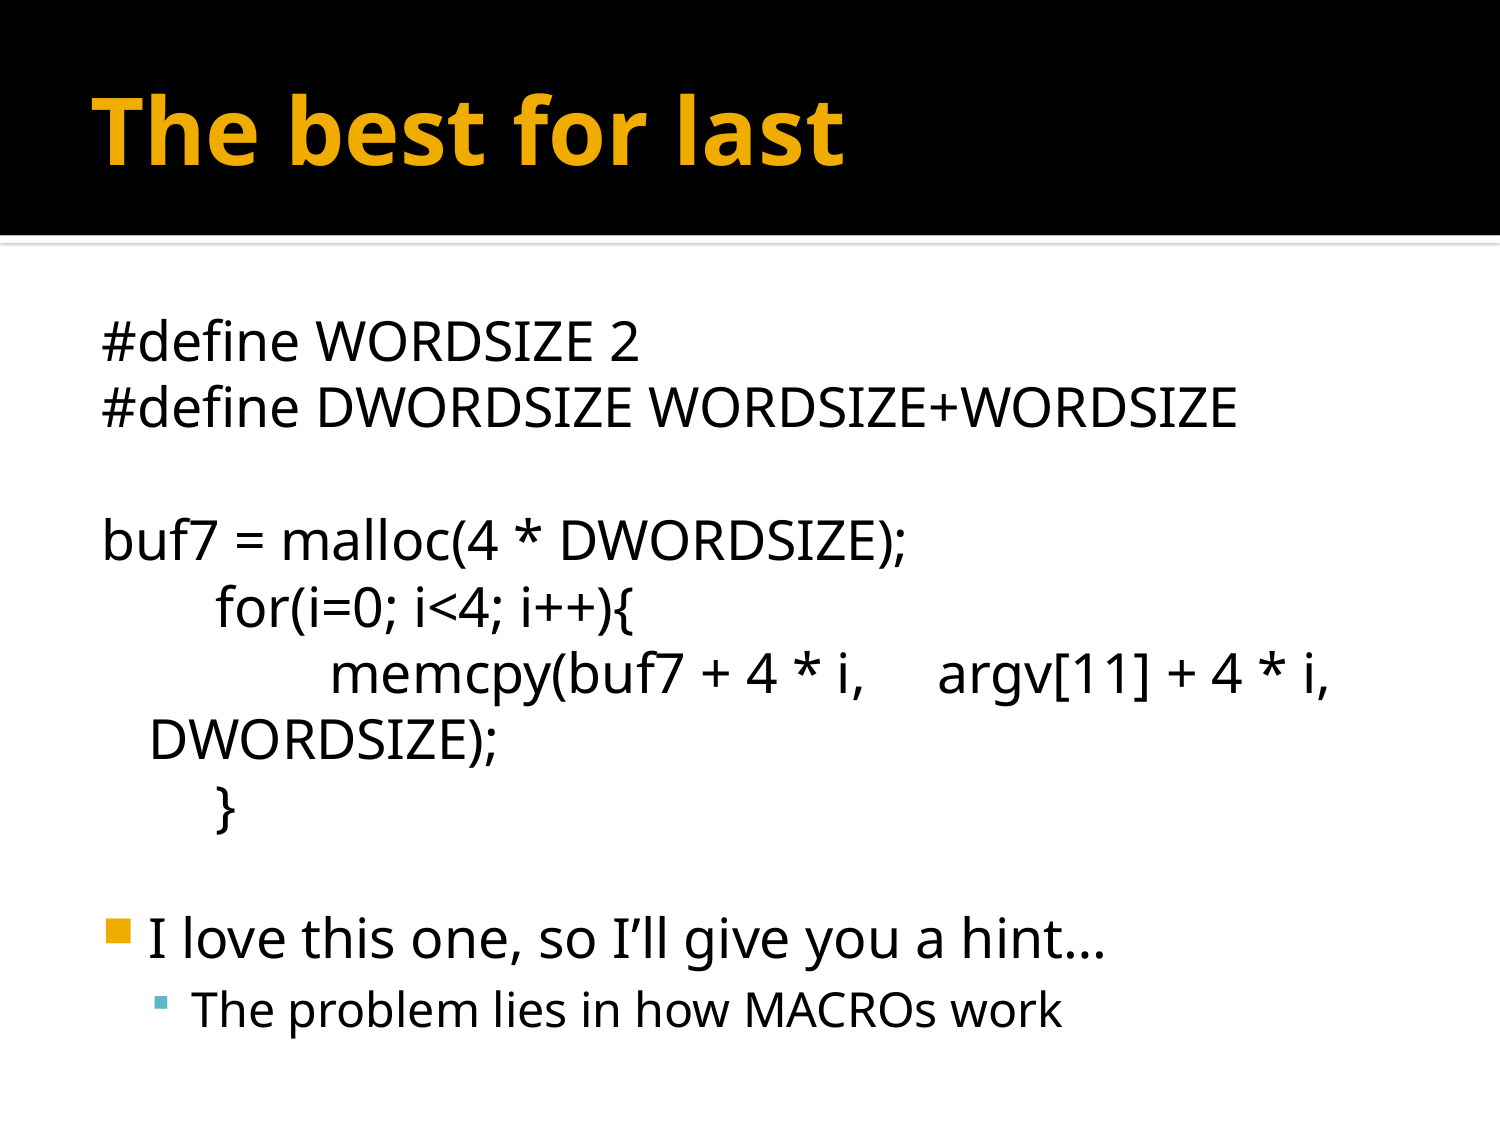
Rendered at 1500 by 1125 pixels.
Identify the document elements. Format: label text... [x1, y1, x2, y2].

title The best for last [75, 25, 1425, 231]
list #define WORDSIZE 2 #define DWORDSIZE WORDSIZE+WORDSIZE buf7 = malloc(4 * DWORDSIZE); for(i=0; i<4; i++){ memcpy(buf7 + 4 * i, argv[11] + 4 * i, DWORDSIZE); } I love this one, so I’ll give you a hint… The problem lies in how MACROs work [75, 291, 1425, 1050]
